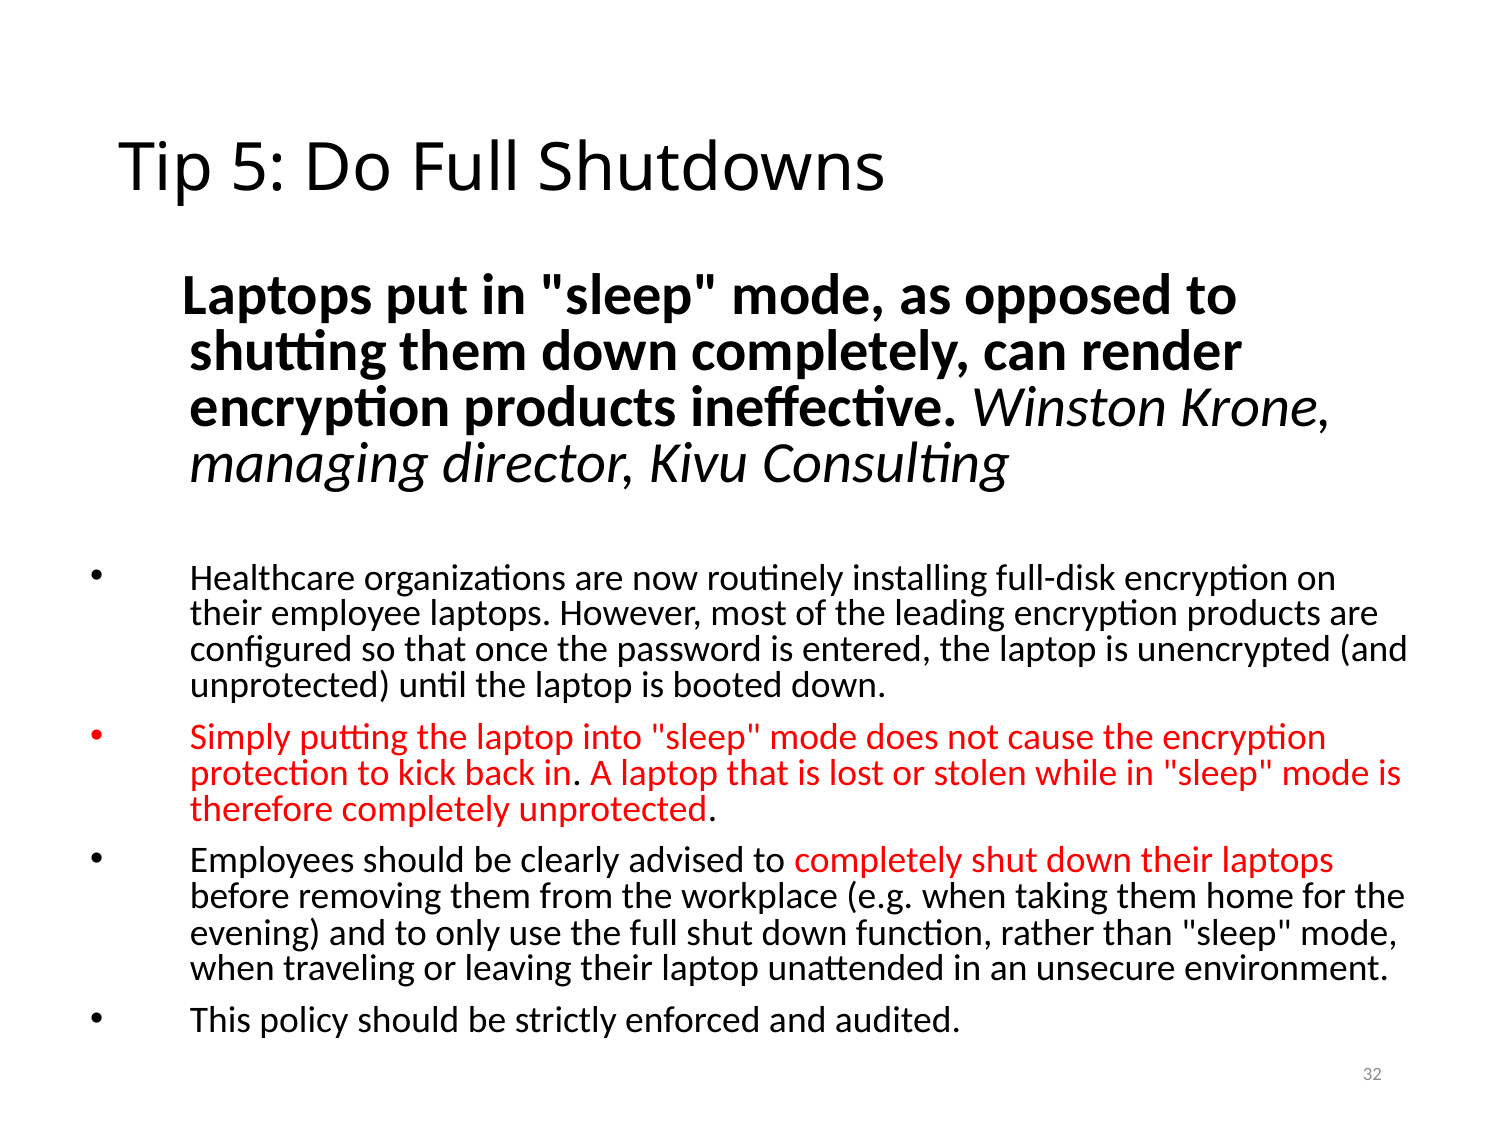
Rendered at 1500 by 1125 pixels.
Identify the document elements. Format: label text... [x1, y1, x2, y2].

slide_number 32 [1059, 1042, 1397, 1103]
title Tip 5: Do Full Shutdowns [103, 59, 1397, 262]
list Laptops put in "sleep" mode, as opposed to shutting them down completely, can render encryption products ineffective. Winston Krone, managing director, Kivu Consulting Healthcare organizations are now routinely installing full-disk encryption on their employee laptops. However, most of the leading encryption products are configured so that once the password is entered, the laptop is unencrypted (and unprotected) until the laptop is booted down. Simply putting the laptop into "sleep" mode does not cause the encryption protection to kick back in. A laptop that is lost or stolen while in "sleep" mode is therefore completely unprotected. Employees should be clearly advised to completely shut down their laptops before removing them from the workplace (e.g. when taking them home for the evening) and to only use the full shut down function, rather than "sleep" mode, when traveling or leaving their laptop unattended in an unsecure environment. This policy should be strictly enforced and audited. [75, 262, 1425, 1063]
